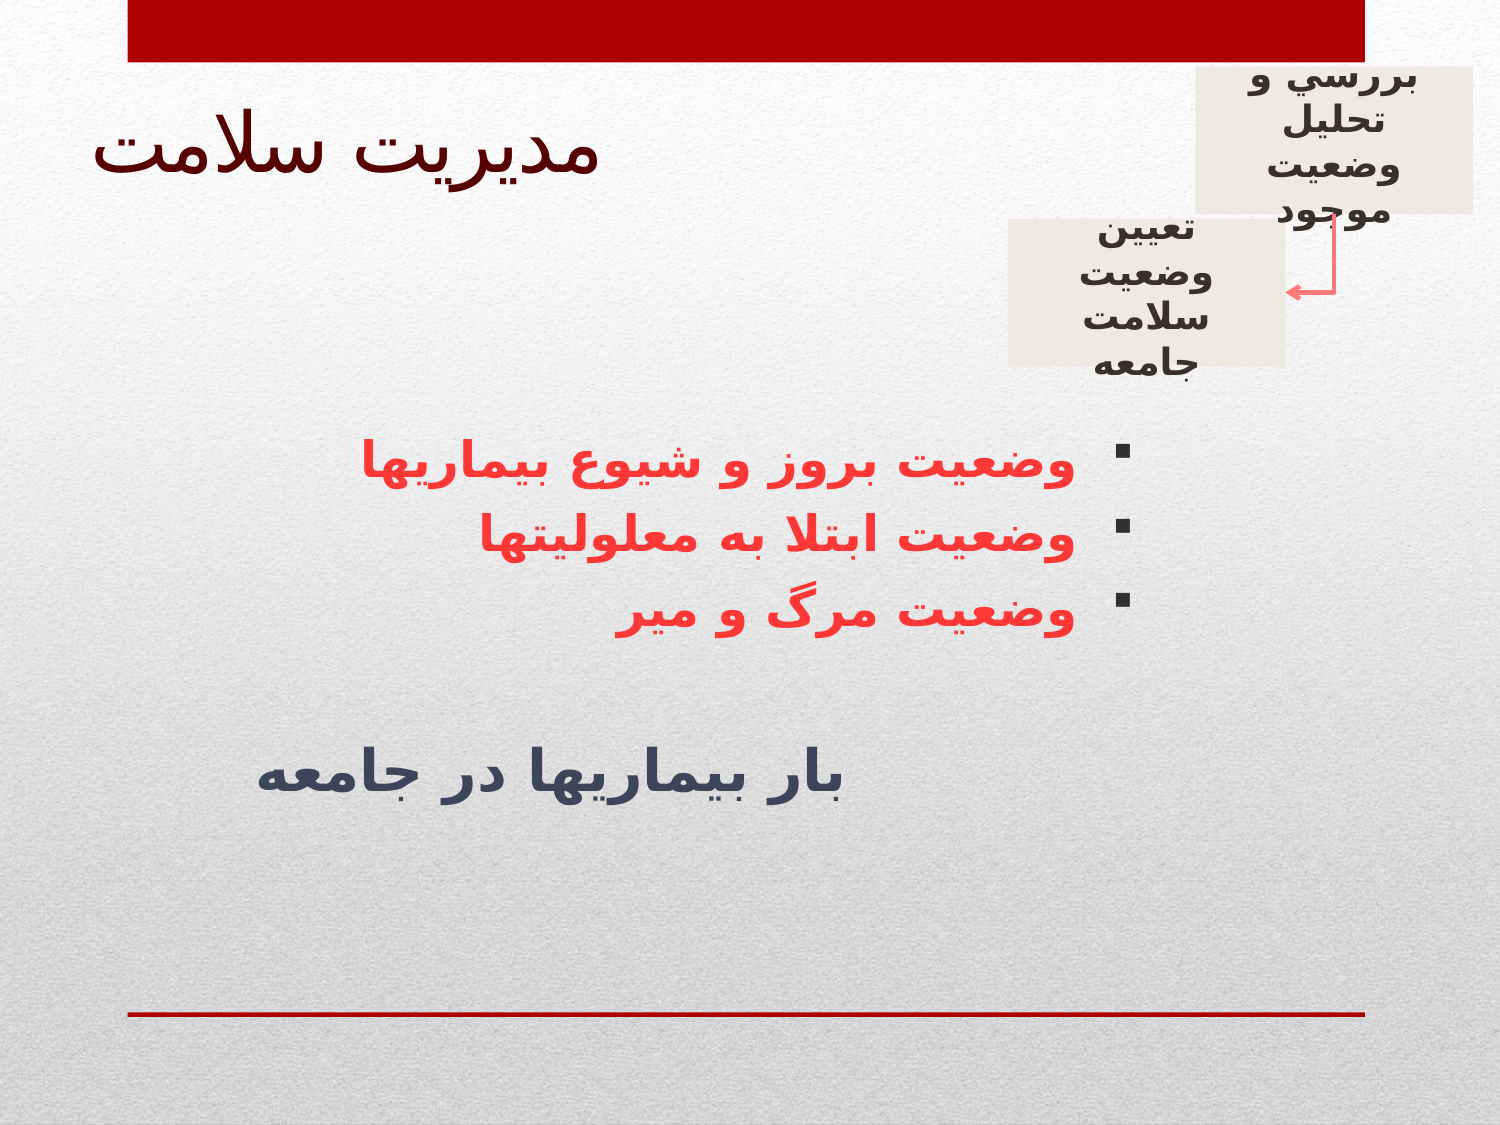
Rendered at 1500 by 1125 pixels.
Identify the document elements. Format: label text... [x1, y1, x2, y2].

text_box مديريت سلامت [75, 64, 708, 215]
text_box بار بيماريها در جامعه [199, 692, 914, 845]
text_box وضعيت بروز و شيوع بيماريها وضعيت ابتلا به معلوليتها وضعيت مرگ و مير [187, 385, 1161, 679]
text_box تعيين وضعيت سلامت جامعه [1006, 217, 1287, 368]
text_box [1269, 228, 1350, 279]
text_box بررسي و تحليل وضعيت موجود [1193, 64, 1475, 216]
